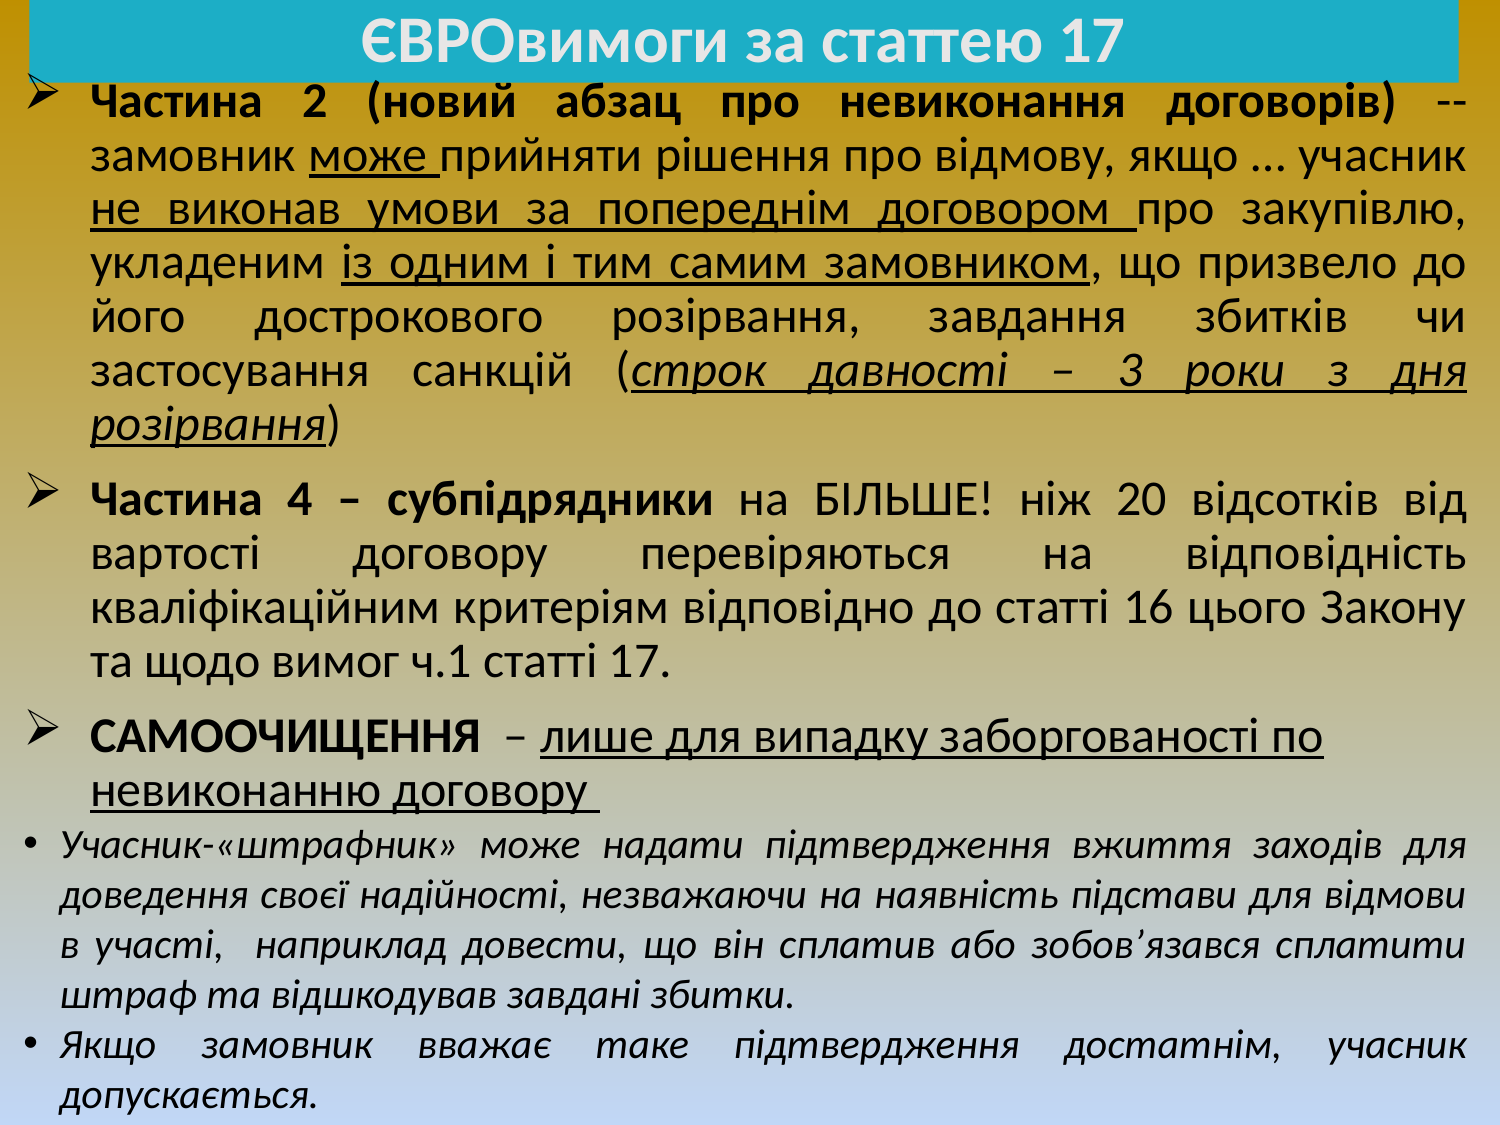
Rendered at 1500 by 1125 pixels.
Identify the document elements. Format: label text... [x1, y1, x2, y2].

title ЄВРОвимоги за статтею 17 [29, 0, 1459, 66]
list Частина 2 (новий абзац про невиконання договорів) -- замовник може прийняти рішення про відмову, якщо … учасник не виконав умови за попереднім договором про закупівлю, укладеним із одним і тим самим замовником, що призвело до його дострокового розірвання, завдання збитків чи застосування санкцій (строк давності – 3 роки з дня розірвання) Частина 4 – субпідрядники на БІЛЬШЕ! ніж 20 відсотків від вартості договору перевіряються на відповідність кваліфікаційним критеріям відповідно до статті 16 цього Закону та щодо вимог ч.1 статті 17. САМООЧИЩЕННЯ – лише для випадку заборгованості по невиконанню договору Учасник-«штрафник» може надати підтвердження вжиття заходів для доведення своєї надійності, незважаючи на наявність підстави для відмови в участі, наприклад довести, що він сплатив або зобов’язався сплатити штраф та відшкодував завдані збитки. Якщо замовник вважає таке підтвердження достатнім, учасник допускається. [0, 66, 1483, 1102]
